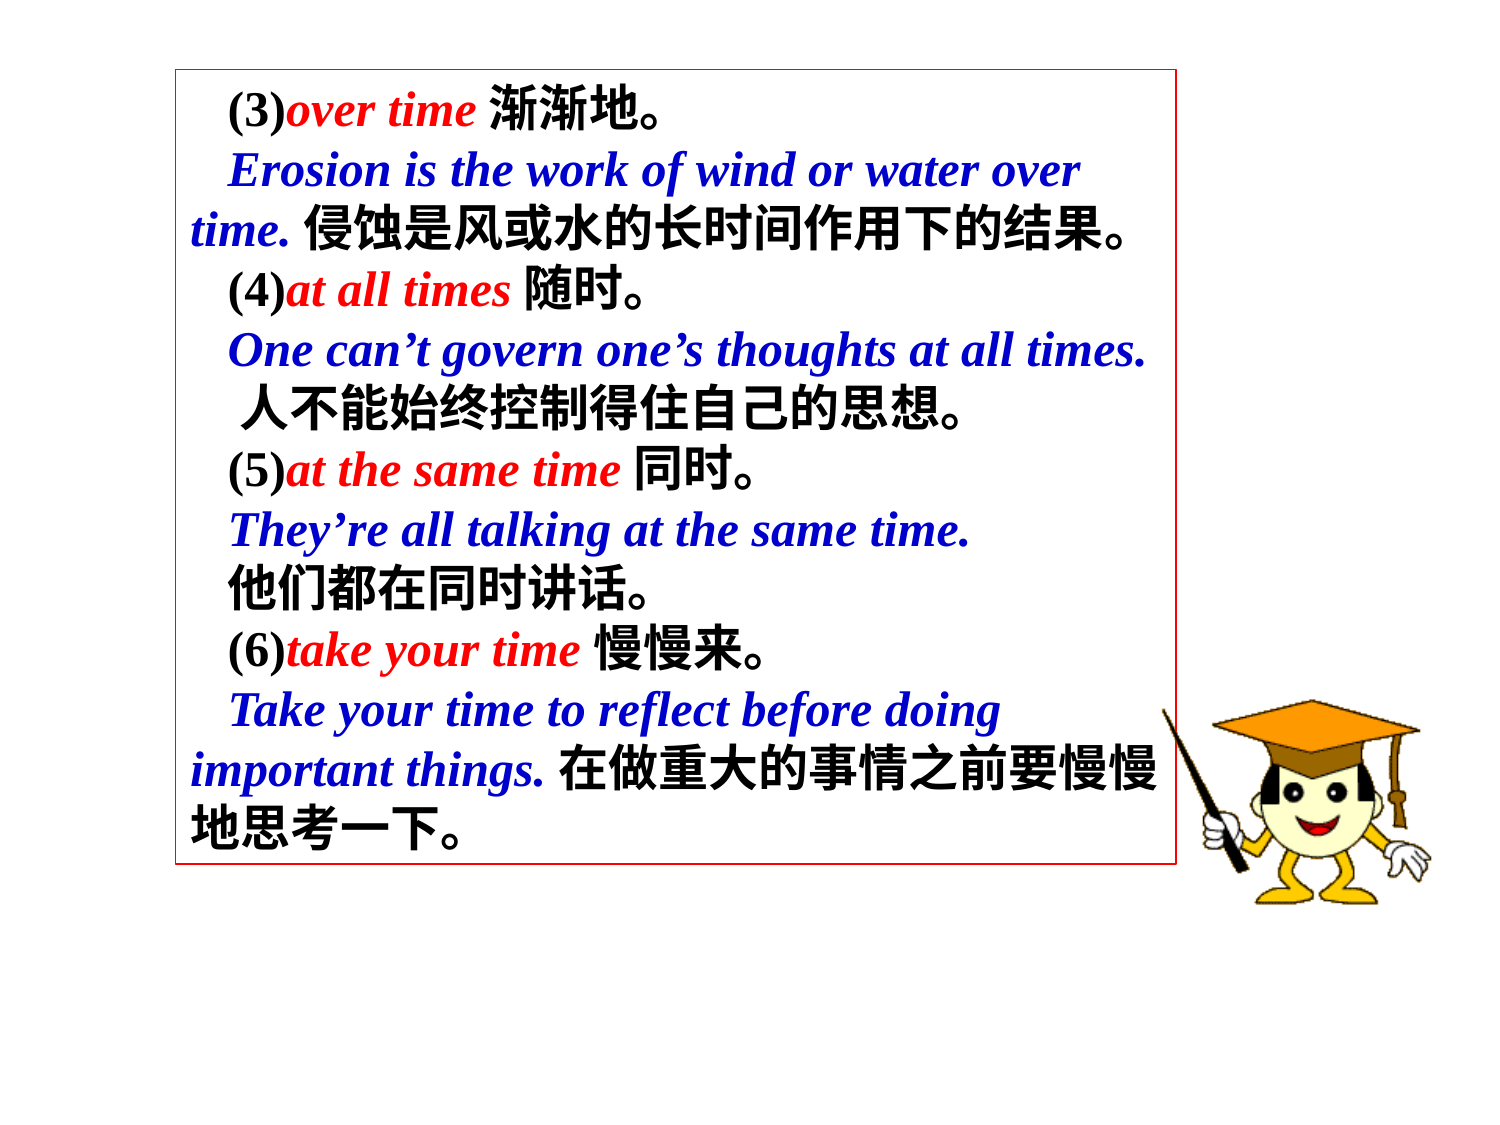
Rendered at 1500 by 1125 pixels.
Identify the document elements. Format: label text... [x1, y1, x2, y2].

picture [1141, 684, 1455, 920]
text_box (3)over time渐渐地。 Erosion is the work of wind or water over time.侵蚀是风或水的长时间作用下的结果。 (4)at all times随时。 One can’t govern one’s thoughts at all times. 人不能始终控制得住自己的思想。 (5)at the same time同时。 They’re all talking at the same time. 他们都在同时讲话。 (6)take your time慢慢来。 Take your time to reflect before doing important things.在做重大的事情之前要慢慢地思考一下。 [175, 69, 1176, 865]
